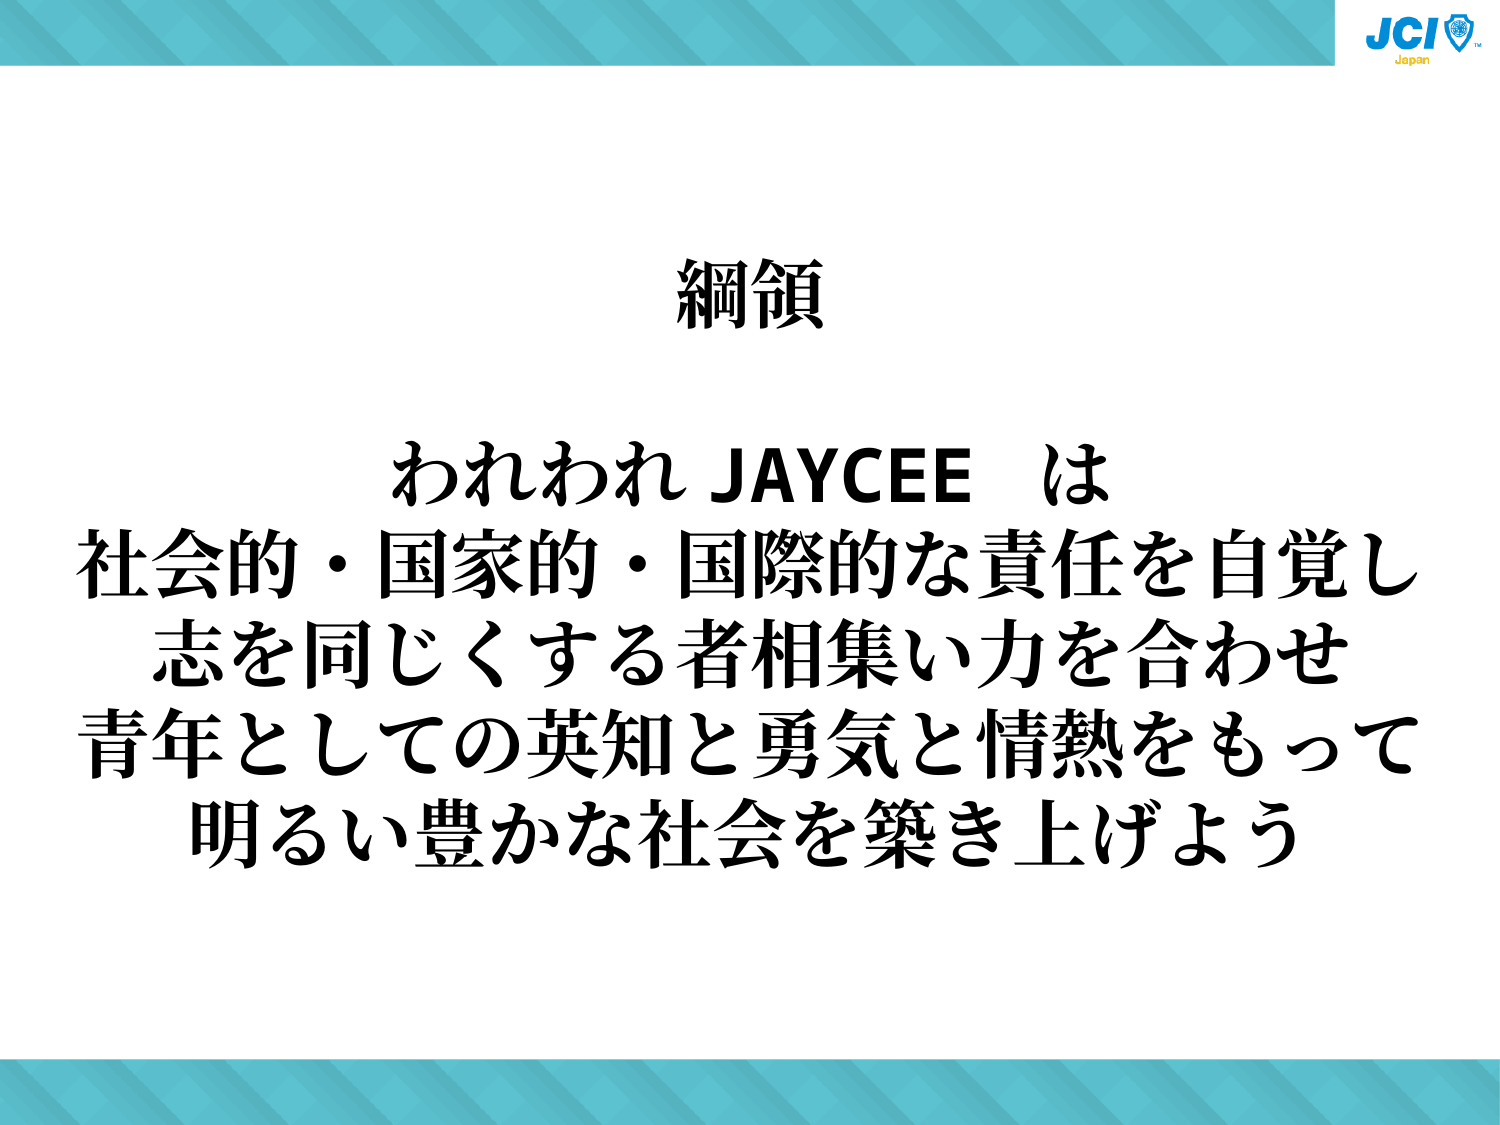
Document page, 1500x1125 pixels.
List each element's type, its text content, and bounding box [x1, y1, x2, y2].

text_box 綱領 われわれJAYCEE は 社会的・国家的・国際的な責任を自覚し 志を同じくする者相集い力を合わせ 青年としての英知と勇気と情熱をもって 明るい豊かな社会を築き上げよう [2, 240, 1498, 885]
picture [0, 0, 1500, 1125]
